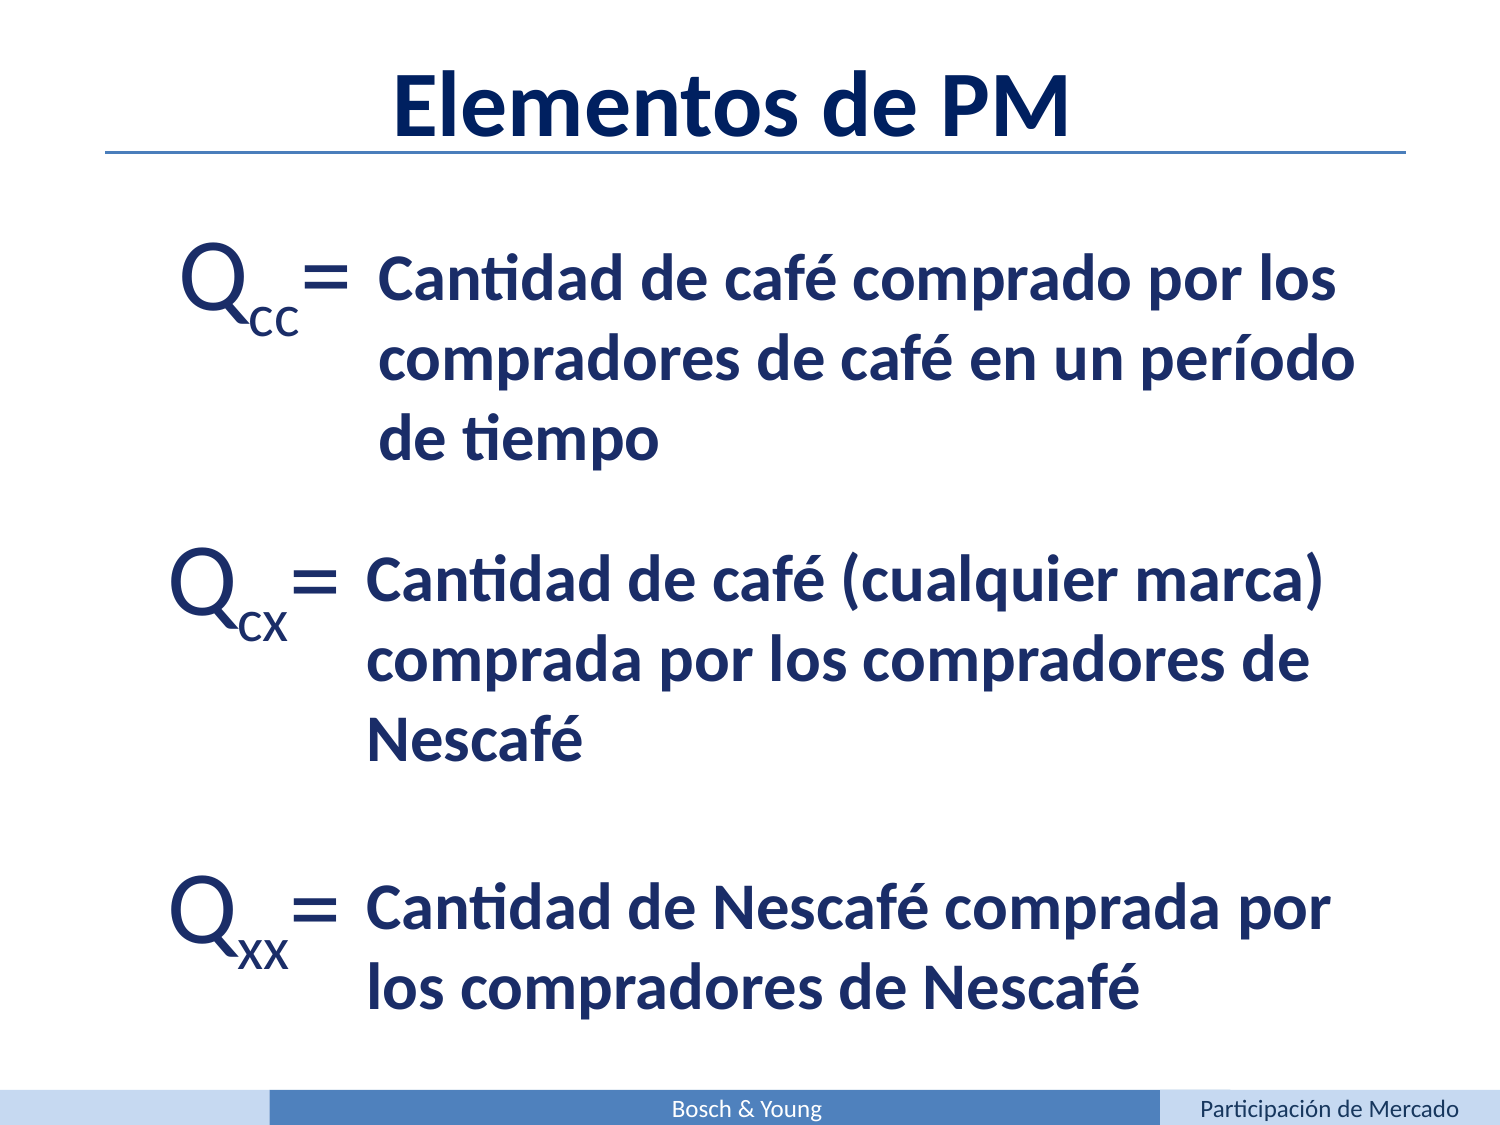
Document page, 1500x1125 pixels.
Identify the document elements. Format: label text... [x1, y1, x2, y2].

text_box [163, 198, 1395, 485]
text_box Bosch & Young [272, 1088, 1158, 1125]
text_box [152, 503, 1383, 786]
text_box [0, 1088, 272, 1125]
text_box Participación de Mercado [1158, 1088, 1500, 1125]
text_box Elementos de PM [46, 35, 1418, 163]
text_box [152, 831, 1383, 1033]
